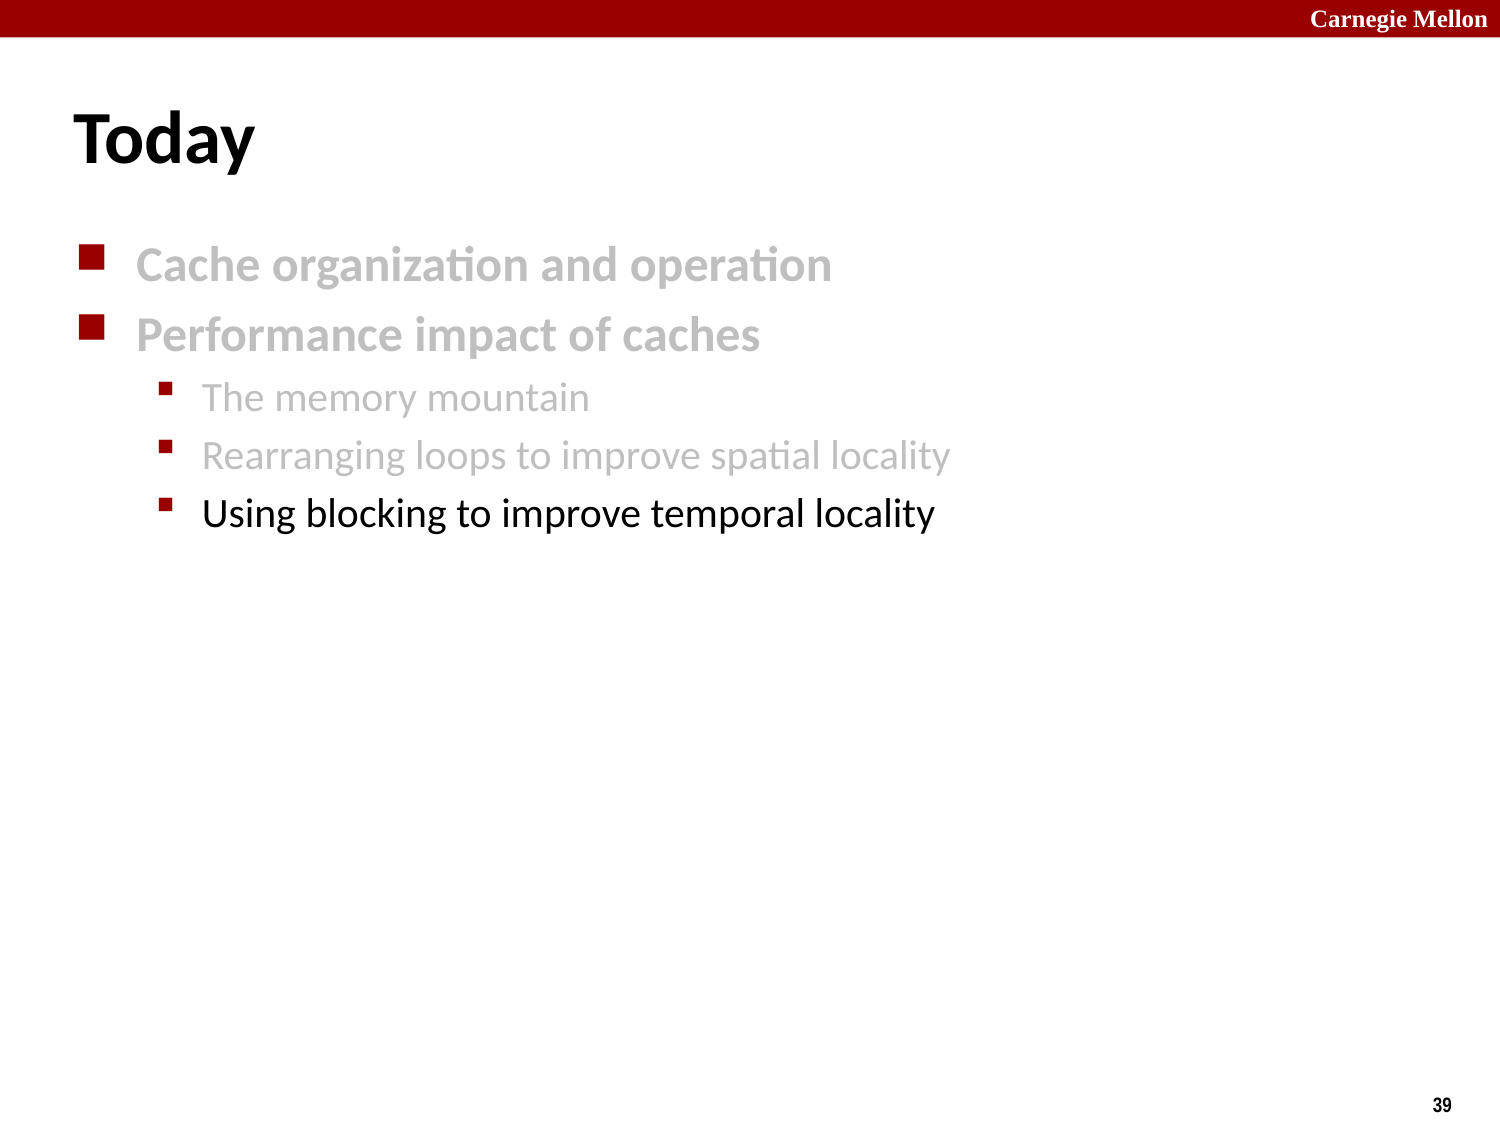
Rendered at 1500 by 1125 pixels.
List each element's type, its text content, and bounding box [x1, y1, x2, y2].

title Today [58, 71, 1305, 197]
list Cache organization and operation Performance impact of caches The memory mountain Rearranging loops to improve spatial locality Using blocking to improve temporal locality [64, 223, 1361, 1040]
